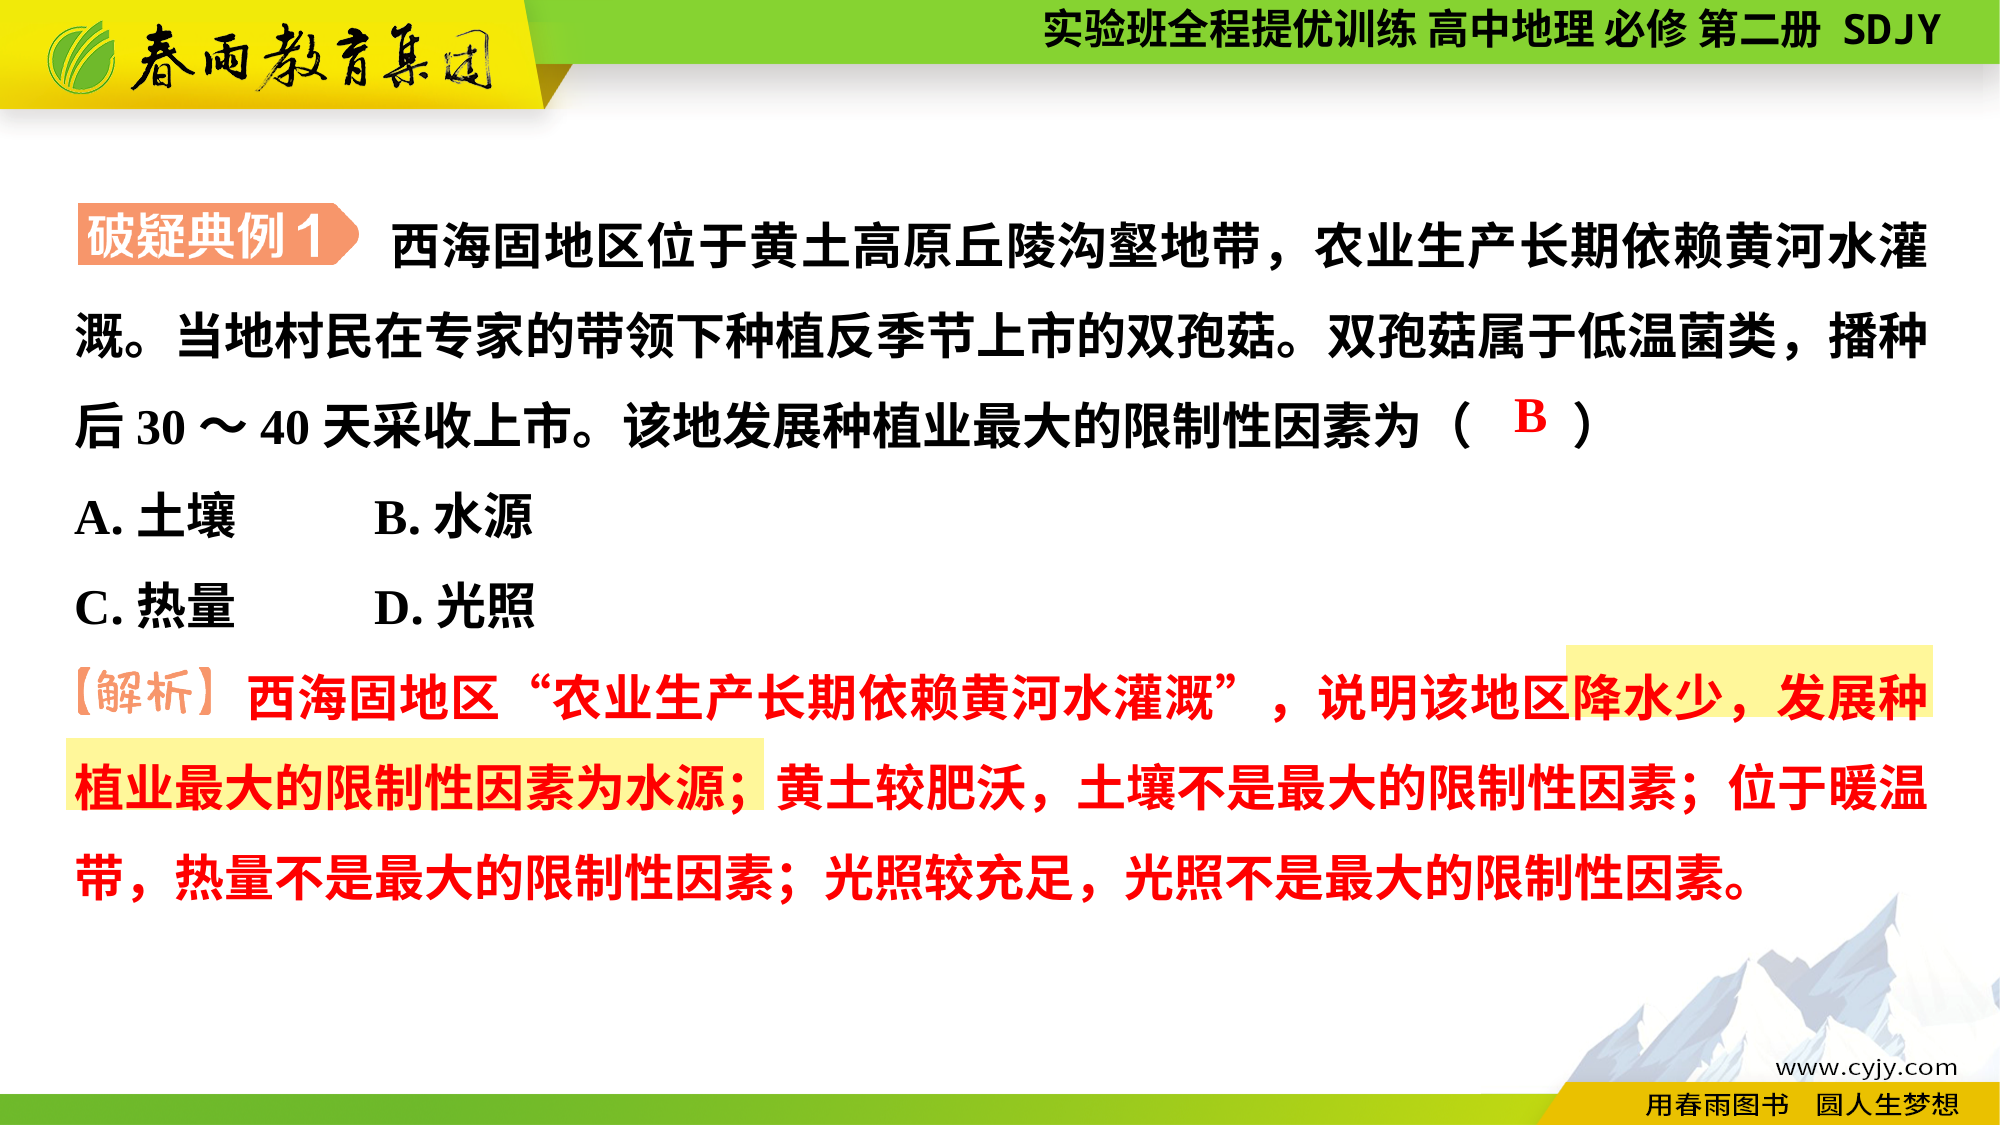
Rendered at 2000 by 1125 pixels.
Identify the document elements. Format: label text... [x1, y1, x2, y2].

text_box 西海固地区“农业生产长期依赖黄河水灌溉”，说明该地区降水少，发展种植业最大的限制性因素为水源；黄土较肥沃，土壤不是最大的限制性因素；位于暖温带，热量不是最大的限制性因素；光照较充足，光照不是最大的限制性因素。 [59, 629, 1944, 914]
list 西海固地区位于黄土高原丘陵沟壑地带，农业生产长期依赖黄河水灌溉。当地村民在专家的带领下种植反季节上市的双孢菇。双孢菇属于低温菌类，播种后30～40天采收上市。该地发展种植业最大的限制性因素为（ ） A.土壤 B.水源 C.热量 D.光照 [59, 177, 1944, 629]
text_box B [1499, 375, 1563, 450]
picture [0, 0, 2000, 1125]
